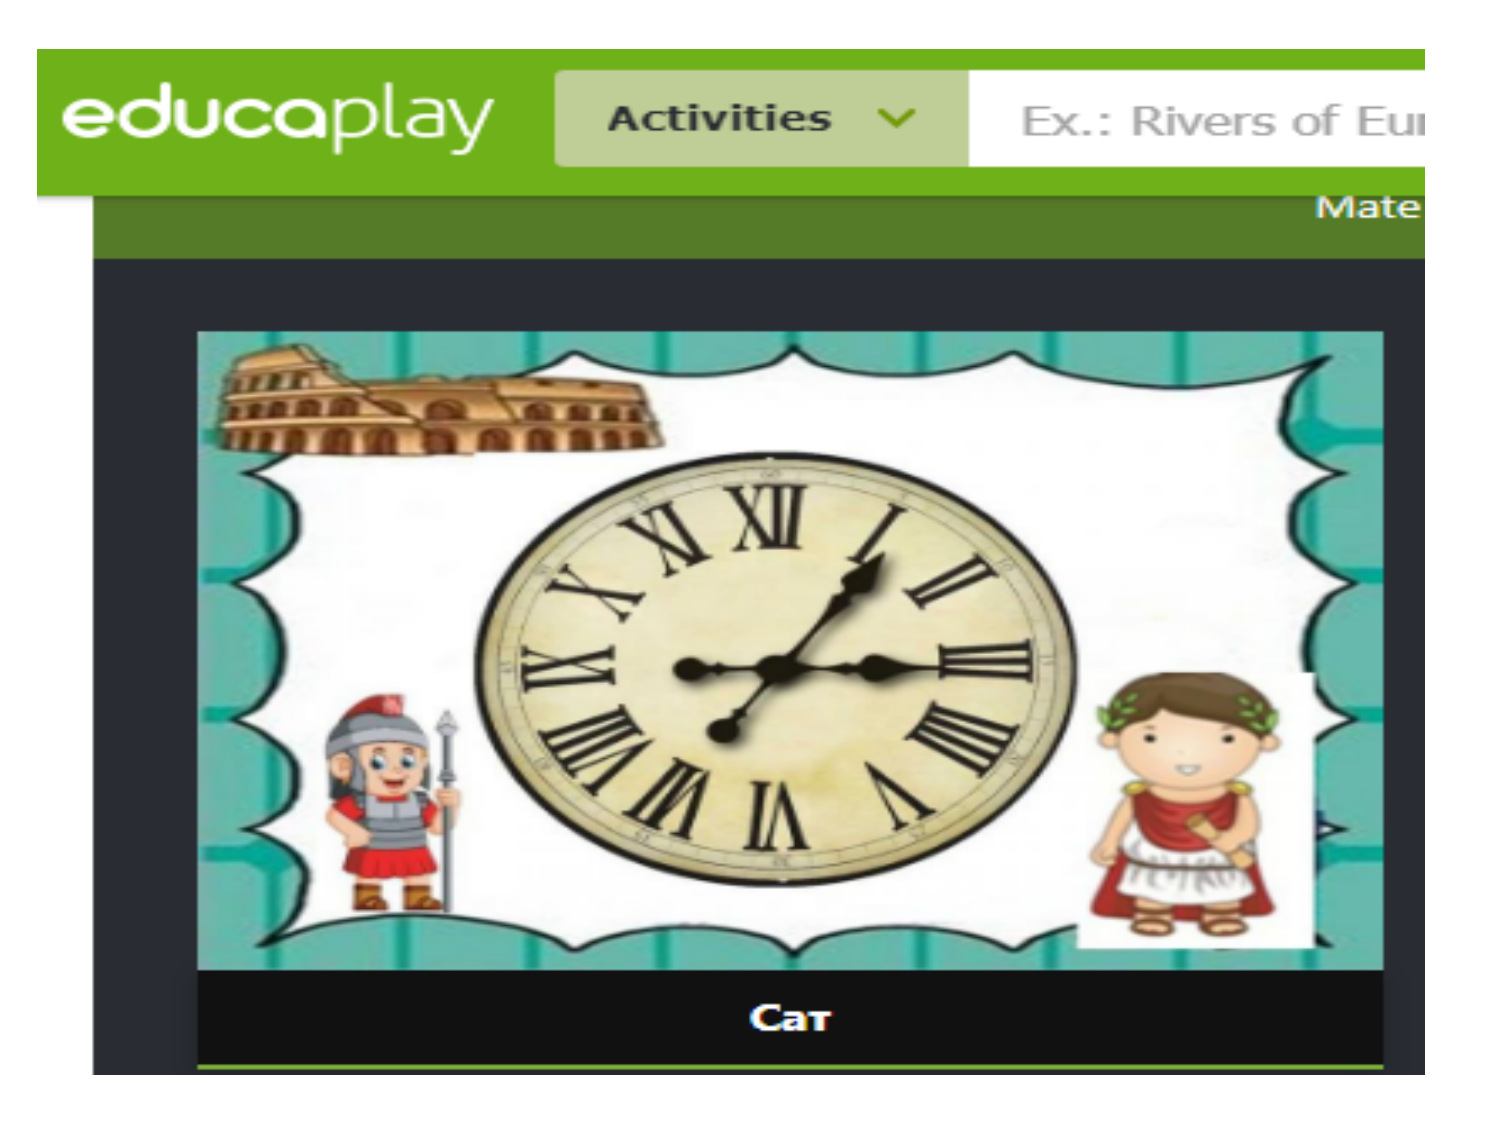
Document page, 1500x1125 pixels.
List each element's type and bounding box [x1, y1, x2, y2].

list [37, 49, 1426, 1076]
